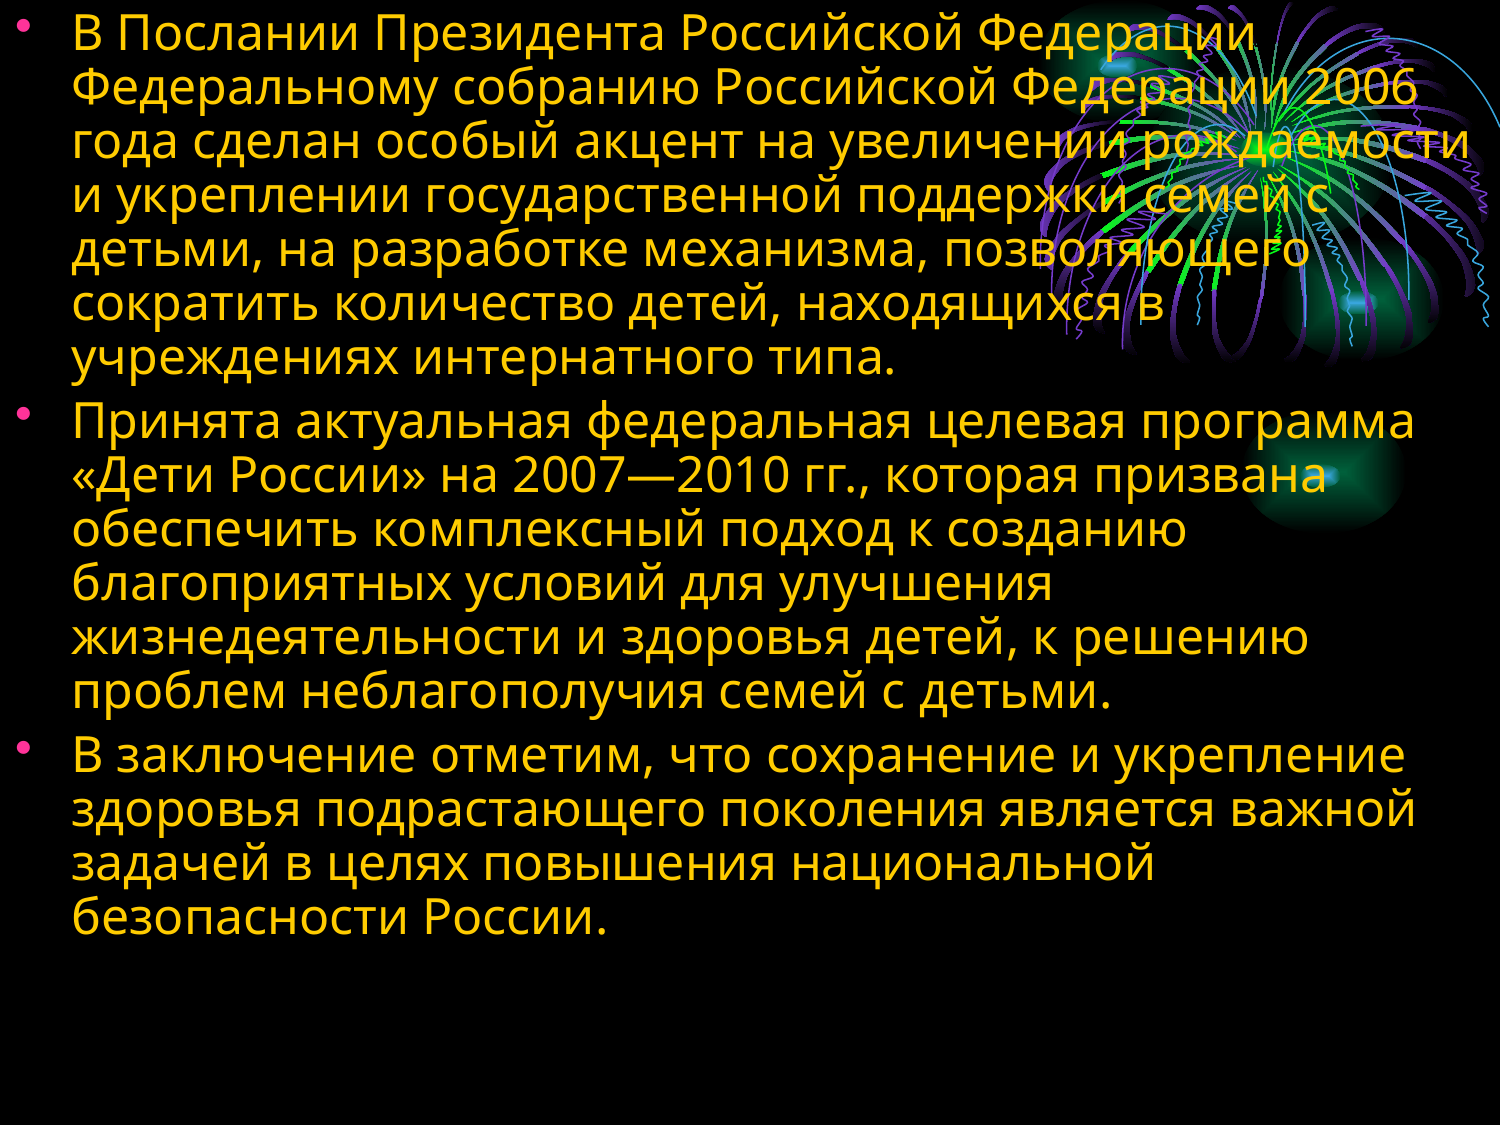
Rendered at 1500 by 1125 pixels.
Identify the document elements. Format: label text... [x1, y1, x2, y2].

list В Послании Президента Российской Федерации Федеральному собранию Российской Федерации 2006 года сделан особый акцент на увеличении рождаемости и укреплении государственной поддержки семей с детьми, на разработке механизма, позволяющего сократить количество детей, находящихся в учреждениях интернатного типа. Принята актуальная федеральная целевая программа «Дети России» на 2007—2010 гг., которая призвана обеспечить комплексный подход к созданию благоприятных условий для улучшения жизнедеятельности и здоровья детей, к решению проблем неблагополучия семей с детьми. В заключение отметим, что сохранение и укрепление здоровья подрастающего поколения является важной задачей в целях повышения национальной безопасности России. [0, 0, 1500, 1125]
